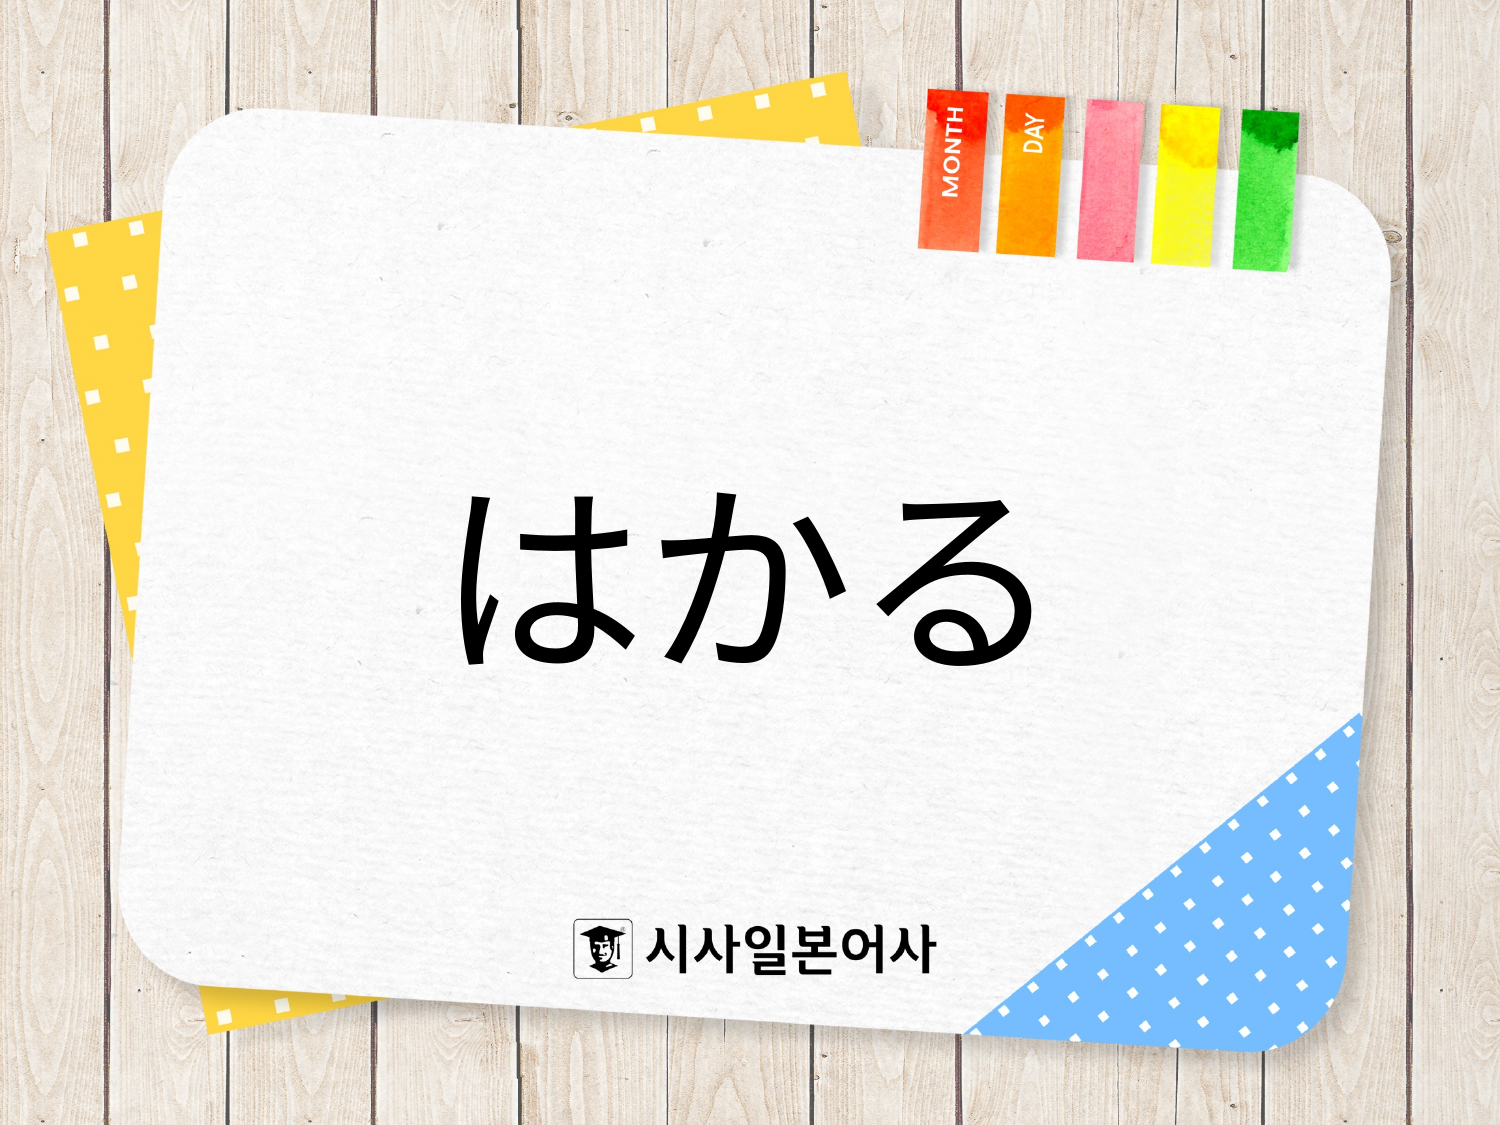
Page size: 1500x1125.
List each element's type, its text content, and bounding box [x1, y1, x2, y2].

picture [0, 0, 1500, 1125]
title はかる [75, 338, 1425, 811]
